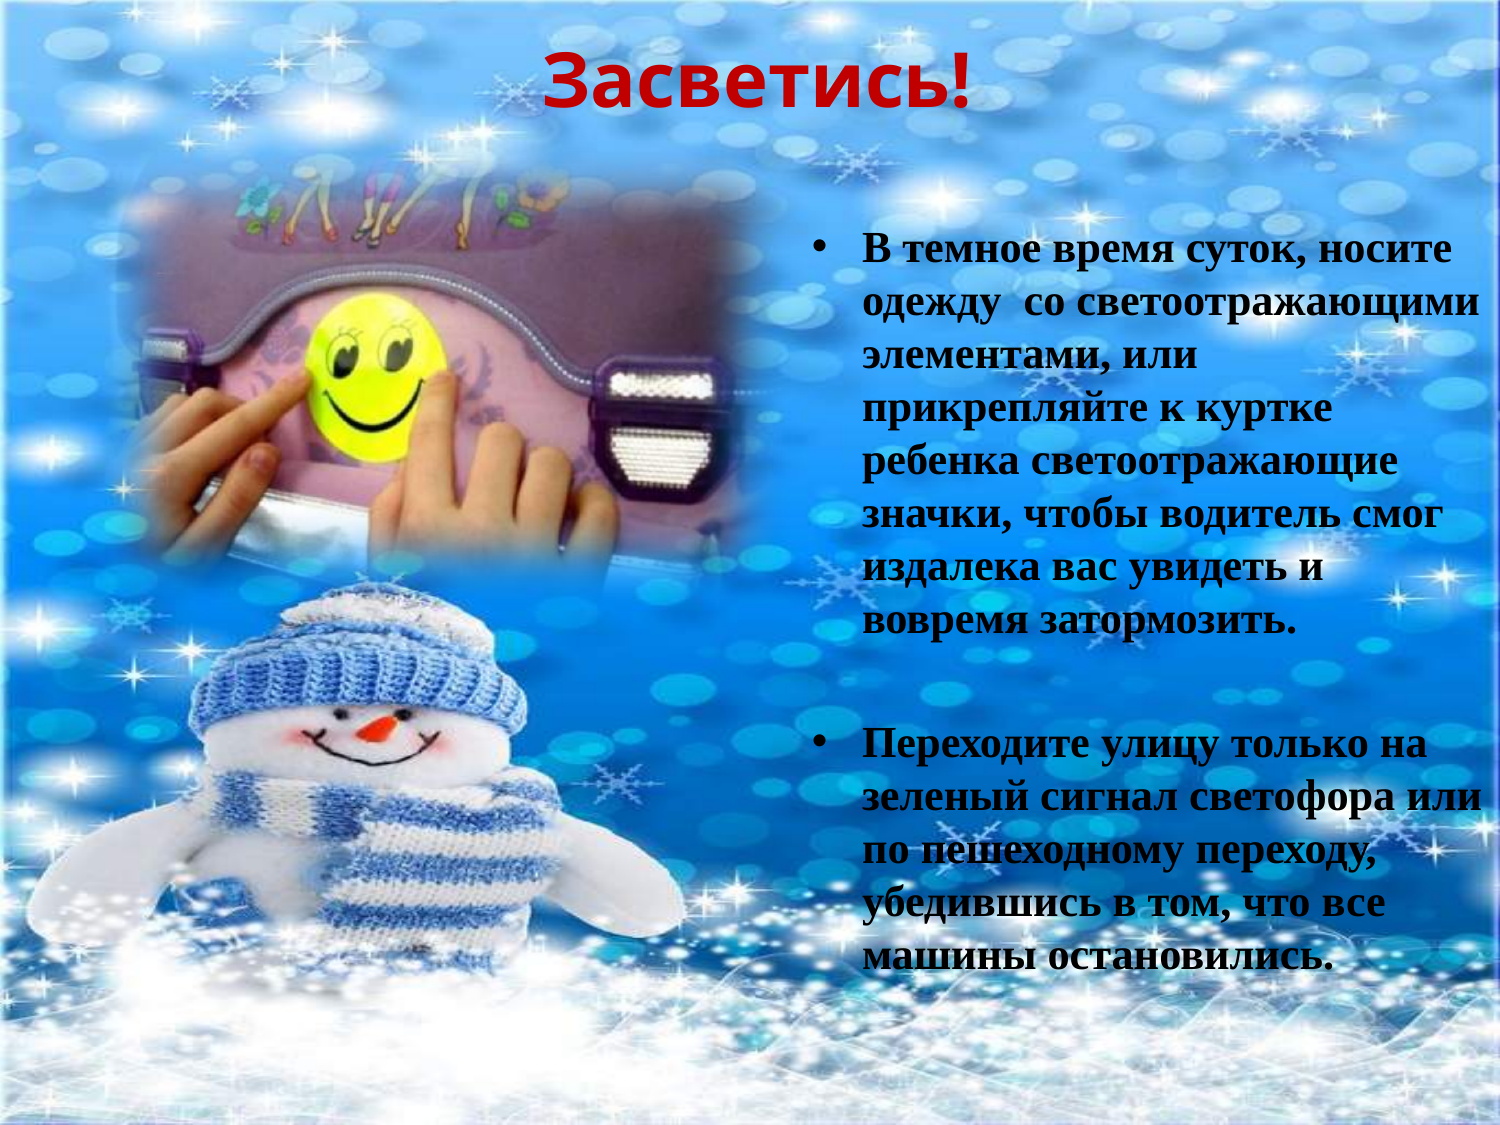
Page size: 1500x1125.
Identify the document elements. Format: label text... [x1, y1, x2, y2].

title Засветись! [82, 23, 1432, 131]
picture [0, 0, 1500, 1125]
list В темное время суток, носите одежду со светоотражающими элементами, или прикрепляйте к куртке ребенка светоотражающие значки, чтобы водитель смог издалека вас увидеть и вовремя затормозить. Переходите улицу только на зеленый сигнал светофора или по пешеходному переходу, убедившись в том, что все машины остановились. [796, 210, 1500, 1032]
